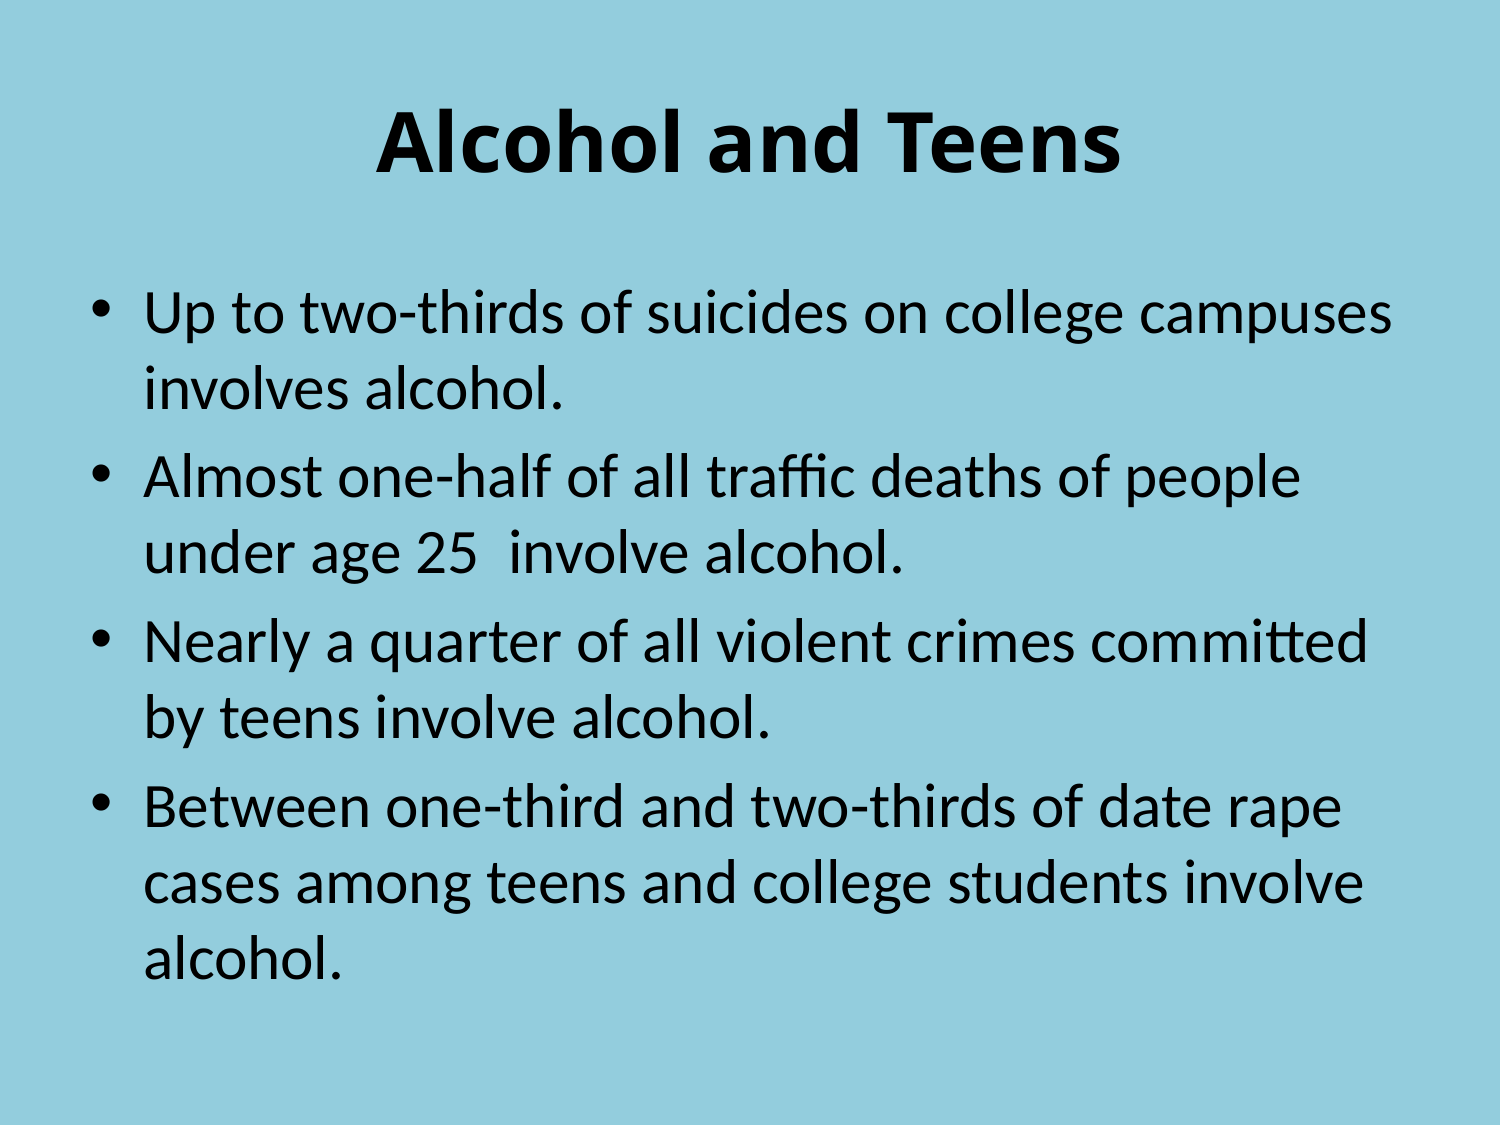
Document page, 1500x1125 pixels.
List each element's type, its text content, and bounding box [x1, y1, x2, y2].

title Alcohol and Teens [75, 45, 1425, 233]
list Up to two-thirds of suicides on college campuses involves alcohol. Almost one-half of all traffic deaths of people under age 25 involve alcohol. Nearly a quarter of all violent crimes committed by teens involve alcohol. Between one-third and two-thirds of date rape cases among teens and college students involve alcohol. [75, 262, 1425, 1005]
